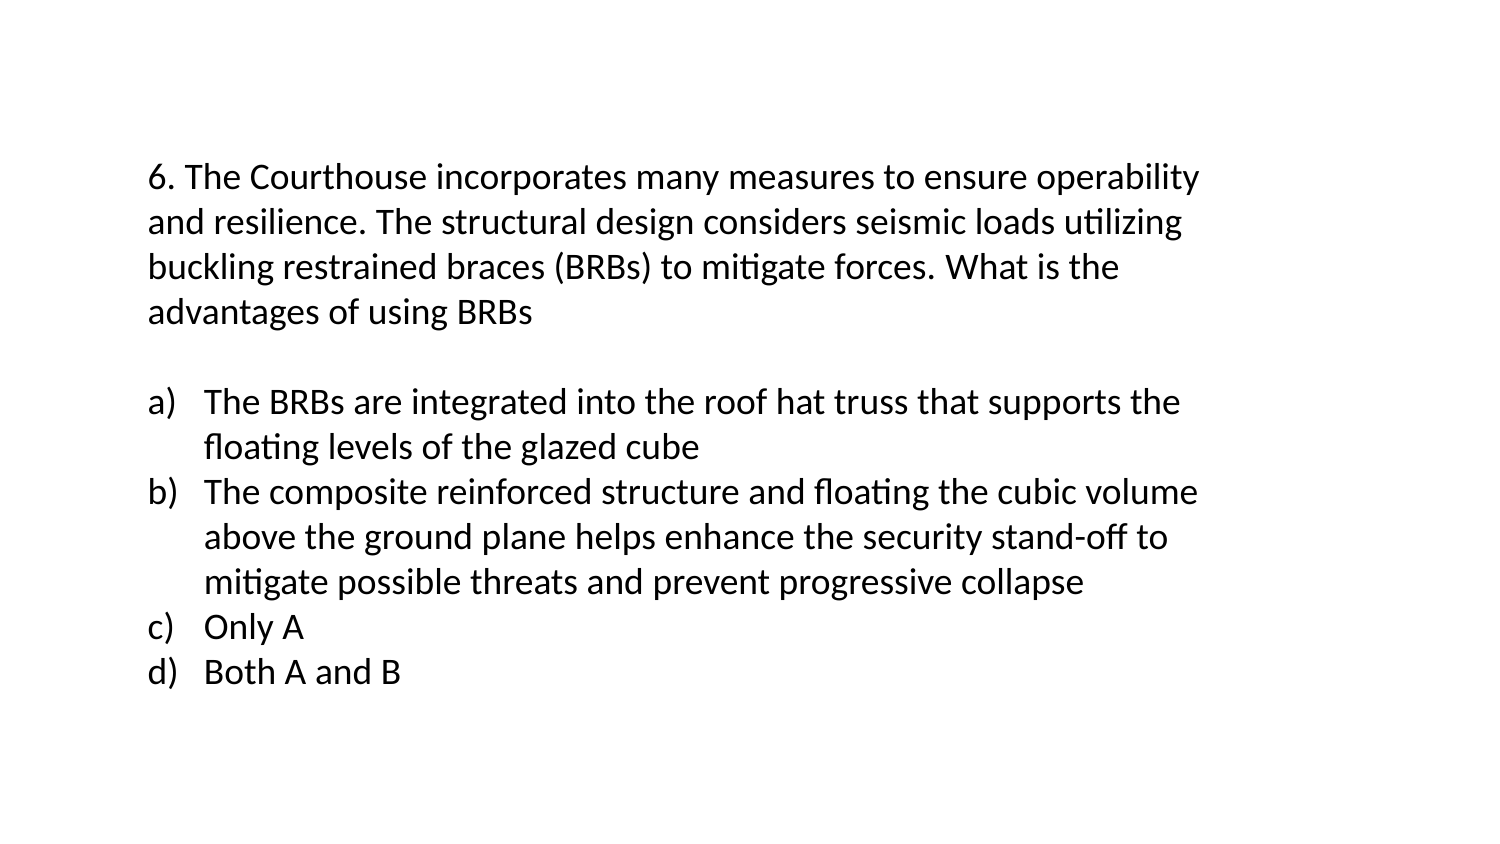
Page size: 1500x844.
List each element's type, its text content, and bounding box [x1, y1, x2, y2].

text_box 6. The Courthouse incorporates many measures to ensure operability and resilience. The structural design considers seismic loads utilizing buckling restrained braces (BRBs) to mitigate forces. What is the advantages of using BRBs The BRBs are integrated into the roof hat truss that supports the floating levels of the glazed cube The composite reinforced structure and floating the cubic volume above the ground plane helps enhance the security stand-off to mitigate possible threats and prevent progressive collapse Only A Both A and B [132, 144, 1278, 699]
